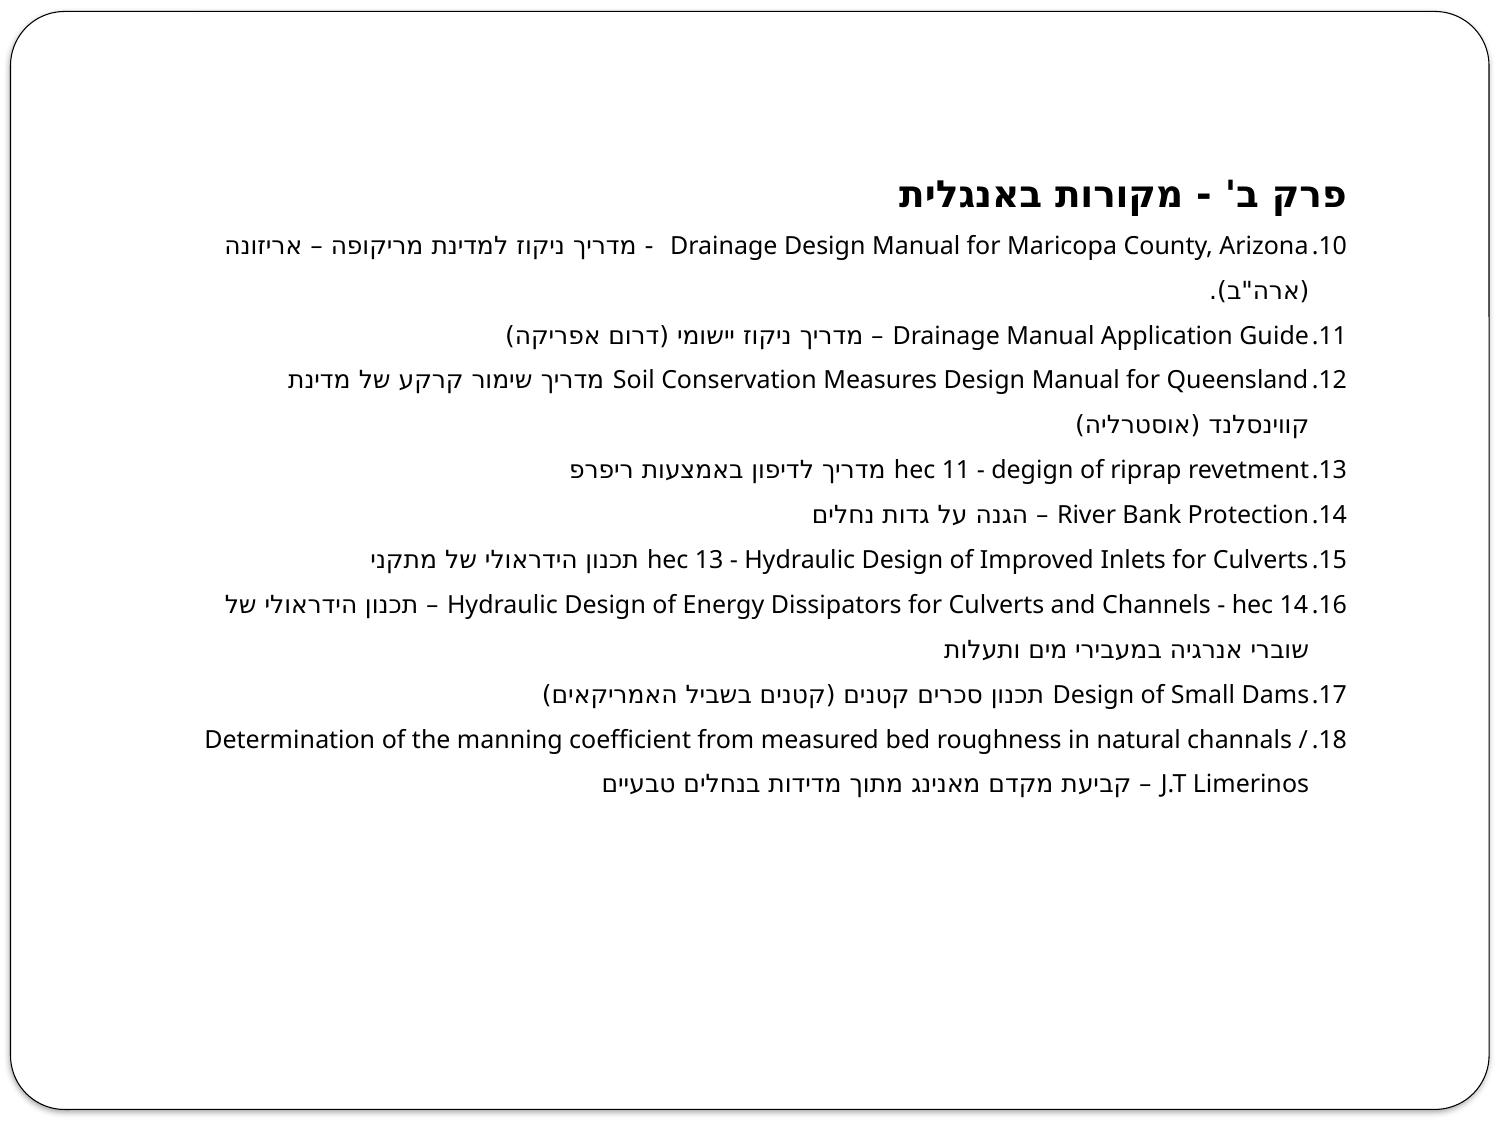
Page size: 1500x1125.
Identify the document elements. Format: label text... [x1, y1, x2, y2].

text_box פרק ב' - מקורות באנגלית Drainage Design Manual for Maricopa County, Arizona - מדריך ניקוז למדינת מריקופה – אריזונה (ארה"ב). Drainage Manual Application Guide – מדריך ניקוז יישומי (דרום אפריקה) Soil Conservation Measures Design Manual for Queensland מדריך שימור קרקע של מדינת קווינסלנד (אוסטרליה) hec 11 - degign of riprap revetment מדריך לדיפון באמצעות ריפרפ River Bank Protection – הגנה על גדות נחלים hec 13 - Hydraulic Design of Improved Inlets for Culverts תכנון הידראולי של מתקני Hydraulic Design of Energy Dissipators for Culverts and Channels - hec 14 – תכנון הידראולי של שוברי אנרגיה במעבירי מים ותעלות Design of Small Dams תכנון סכרים קטנים (קטנים בשביל האמריקאים) Determination of the manning coefficient from measured bed roughness in natural channals / J.T Limerinos – קביעת מקדם מאנינג מתוך מדידות בנחלים טבעיים [187, 122, 1348, 798]
